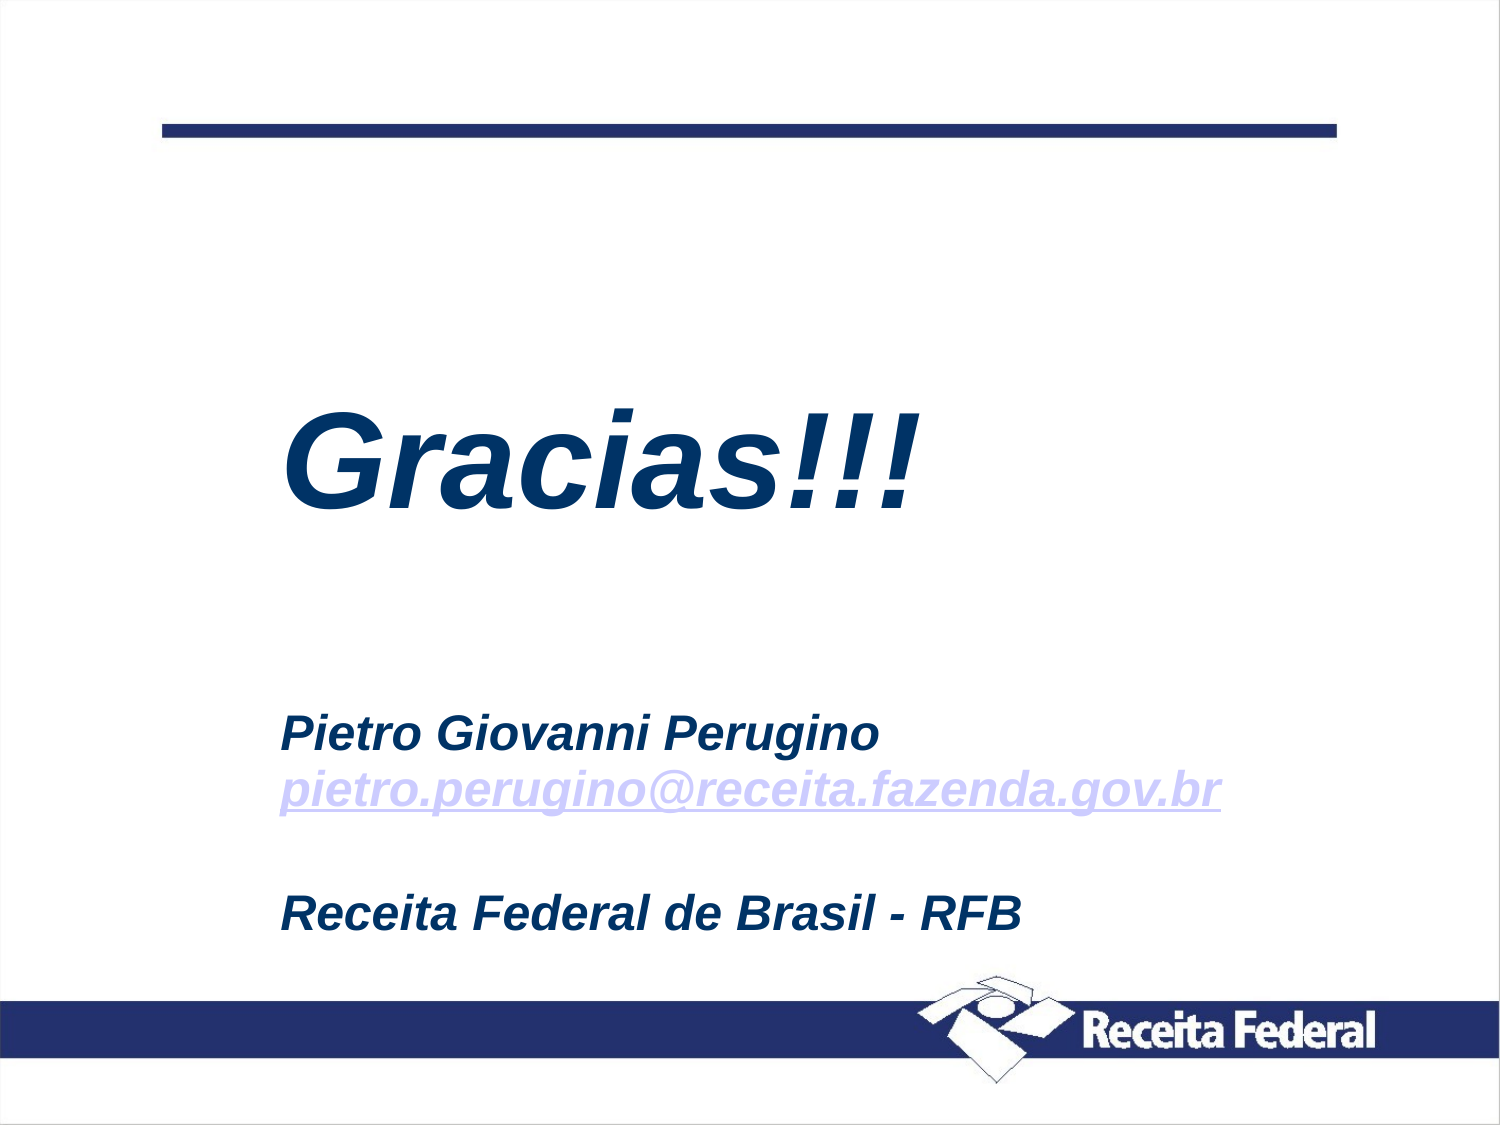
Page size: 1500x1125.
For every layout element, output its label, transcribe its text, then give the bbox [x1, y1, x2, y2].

text_box Gracias!!! [278, 394, 1051, 536]
text_box [0, 0, 1500, 1125]
text_box Receita Federal de Brasil - RFB [278, 887, 1035, 942]
text_box Pietro Giovanni Perugino pietro.perugino@receita.fazenda.gov.br [278, 707, 1233, 822]
